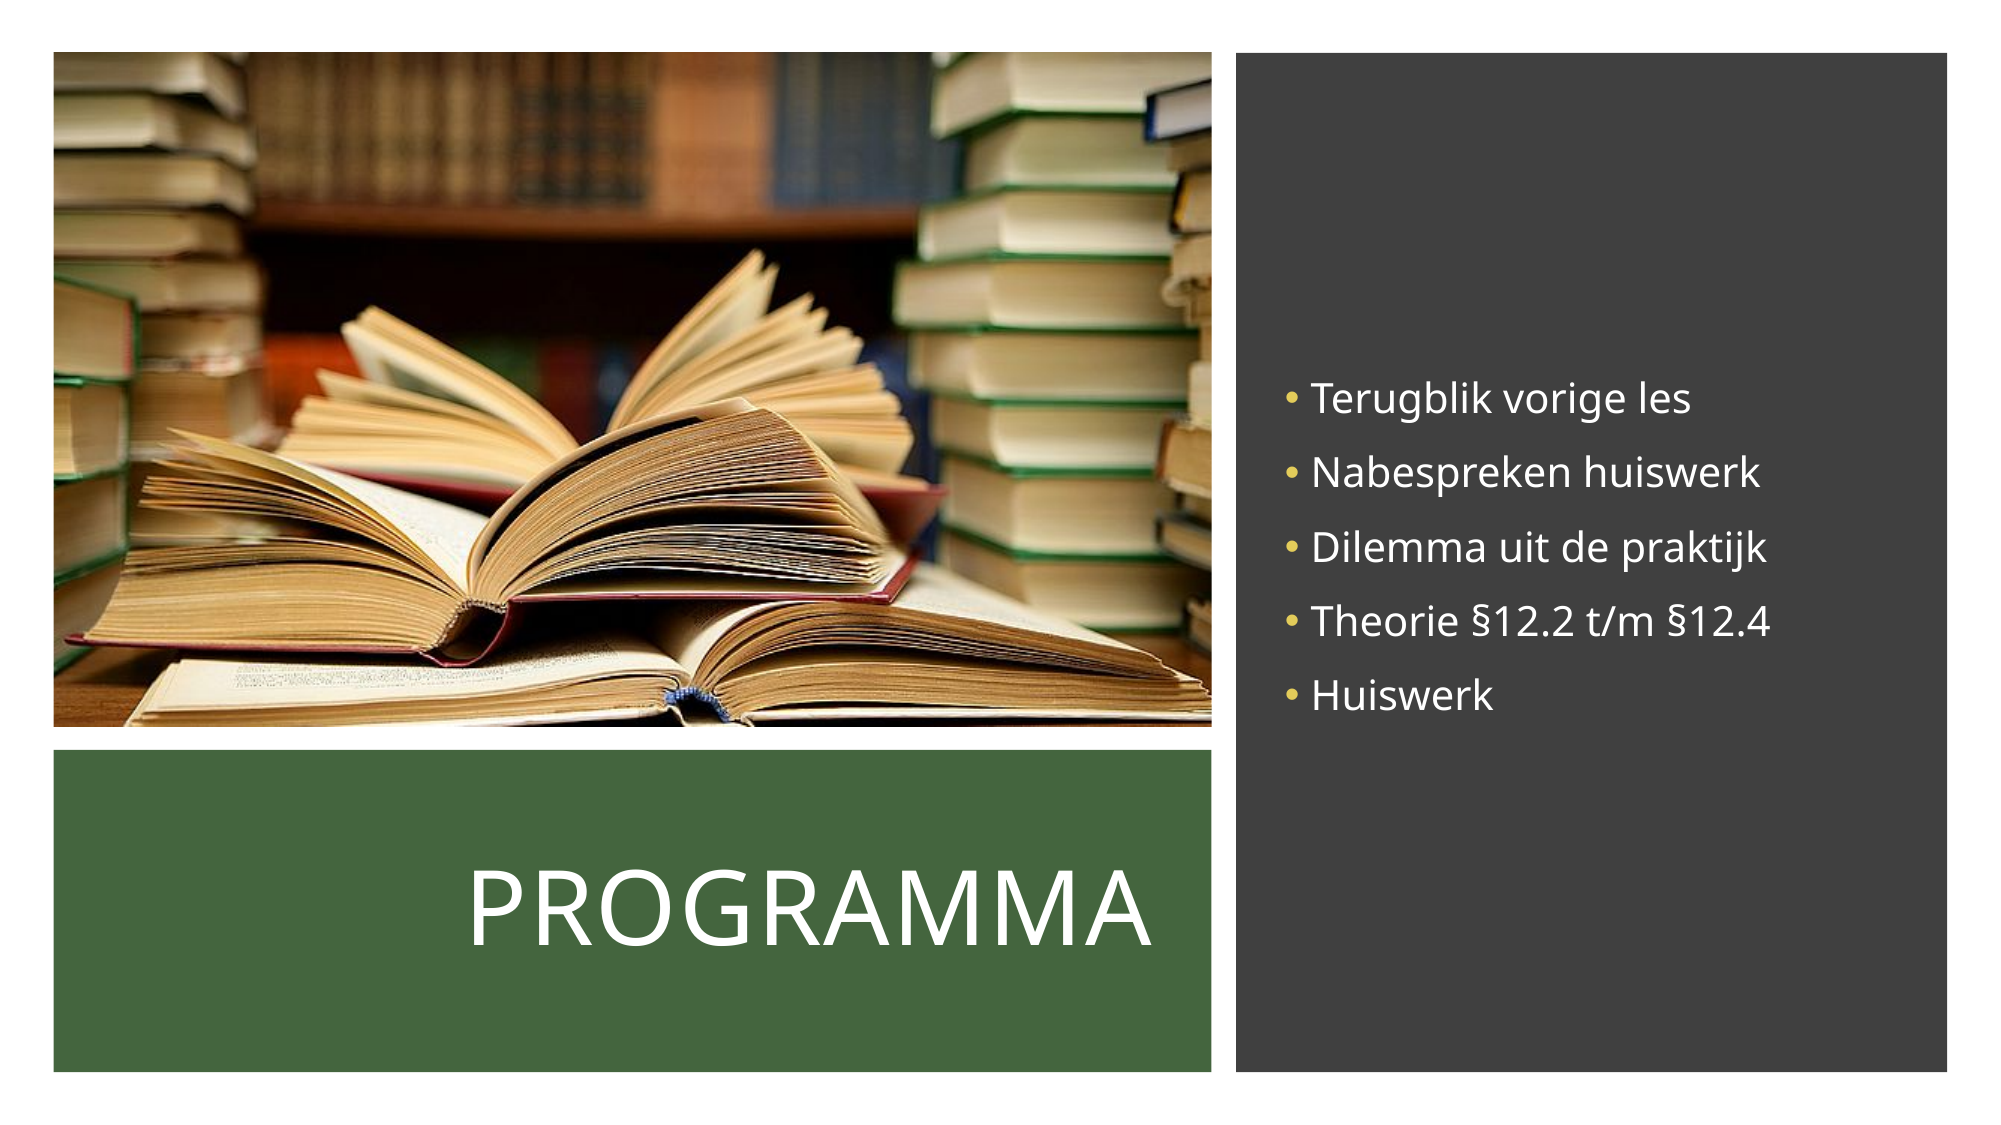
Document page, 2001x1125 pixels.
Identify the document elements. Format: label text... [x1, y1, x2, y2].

text_box [1235, 51, 1948, 1074]
list Terugblik vorige les Nabespreken huiswerk Dilemma uit de praktijk Theorie §12.2 t/m §12.4 Huiswerk [1277, 150, 1879, 947]
picture [53, 52, 1212, 727]
text_box [52, 749, 1213, 1073]
title Programma [85, 782, 1168, 1049]
